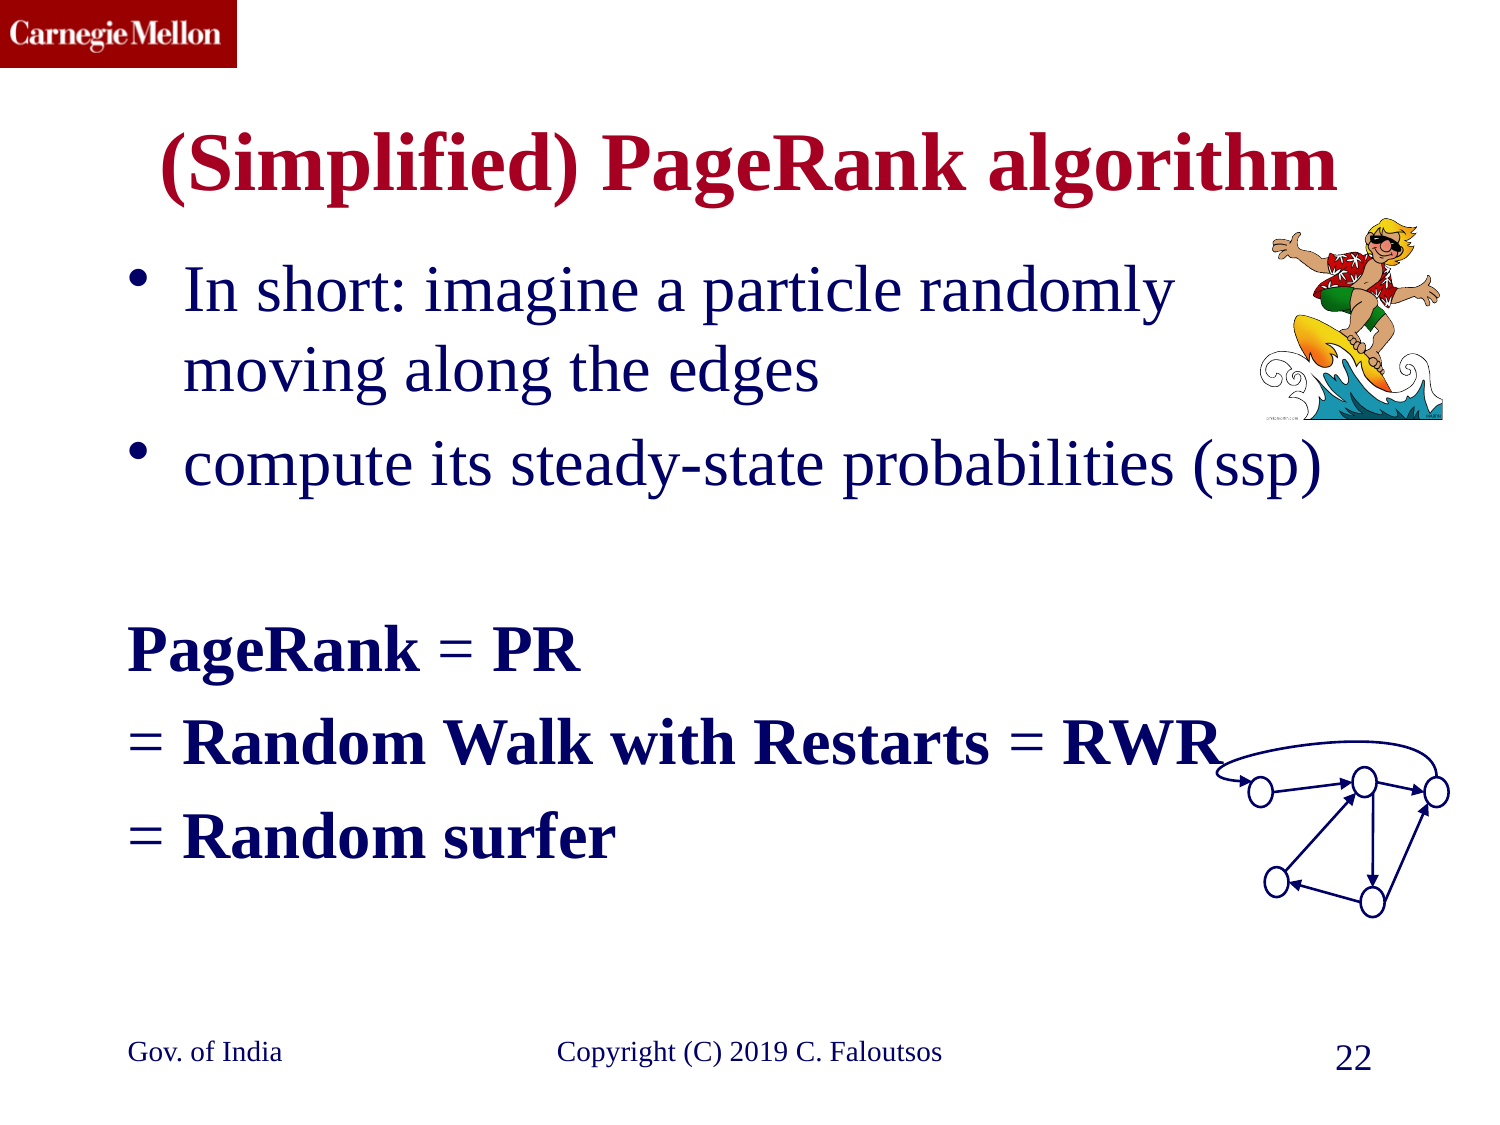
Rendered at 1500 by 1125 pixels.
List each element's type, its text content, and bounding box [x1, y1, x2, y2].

title (Simplified) PageRank algorithm [112, 99, 1388, 213]
slide_number Gov. of India [112, 1024, 426, 1101]
slide_number 22 [1074, 1024, 1388, 1101]
list In short: imagine a particle randomly moving along the edges compute its steady-state probabilities (ssp) PageRank = PR = Random Walk with Restarts = RWR = Random surfer [112, 237, 1388, 1001]
picture [0, 0, 237, 68]
footer Copyright (C) 2019 C. Faloutsos [512, 1024, 988, 1101]
picture [1256, 212, 1449, 425]
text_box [1248, 766, 1449, 918]
